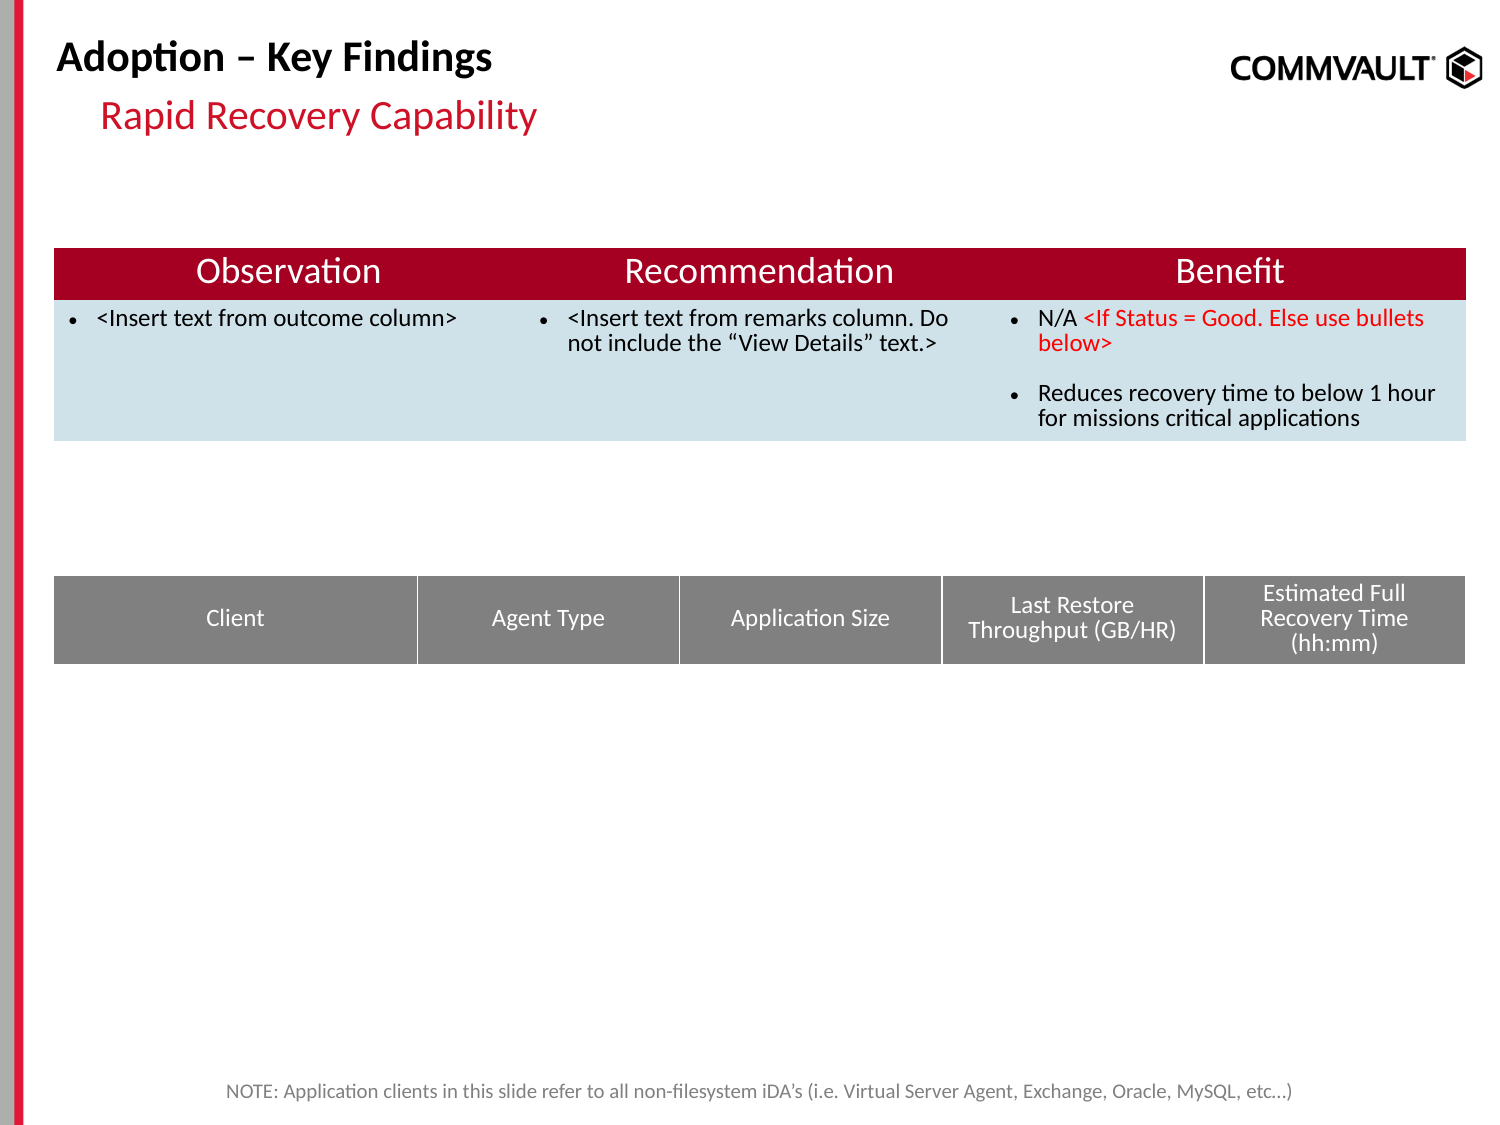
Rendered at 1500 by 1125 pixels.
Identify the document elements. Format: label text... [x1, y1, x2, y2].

text_box NOTE: Application clients in this slide refer to all non-filesystem iDA’s (i.e. Virtual Server Agent, Exchange, Oracle, MySQL, etc…) [53, 1070, 1466, 1110]
table_header Client [54, 576, 417, 664]
table_header Last Restore Throughput (GB/HR) [943, 576, 1203, 664]
table_header Recommendation [524, 248, 995, 300]
list Rapid Recovery Capability [85, 89, 1232, 150]
table_header Estimated Full Recovery Time (hh:mm) [1205, 576, 1465, 664]
table_header Agent Type [418, 576, 679, 664]
picture [1232, 46, 1483, 89]
title Adoption – Key Findings [41, 30, 1232, 90]
table_cell <Insert text from remarks column. Do not include the “View Details” text.> [524, 300, 995, 441]
table_header Benefit [995, 248, 1466, 300]
table_cell <Insert text from outcome column> [54, 300, 524, 441]
table_cell N/A <If Status = Good. Else use bullets below> Reduces recovery time to below 1 hour for missions critical applications [995, 300, 1466, 441]
table_header Application Size [680, 576, 941, 664]
table_header Observation [54, 248, 524, 300]
